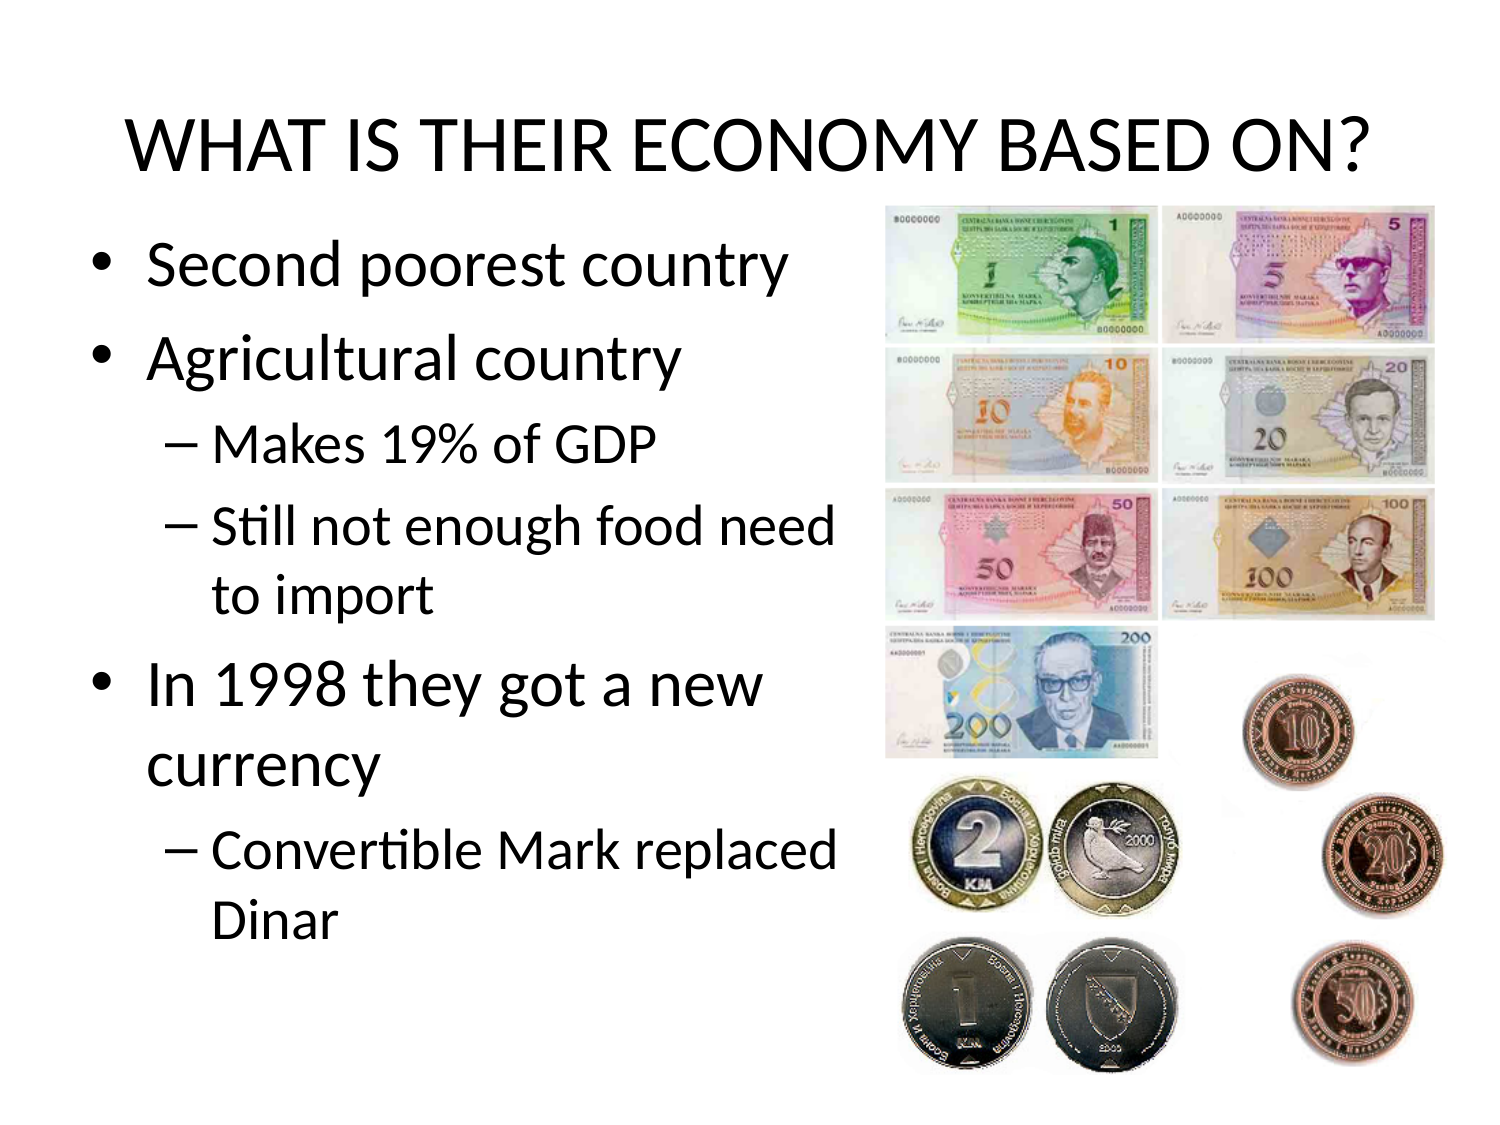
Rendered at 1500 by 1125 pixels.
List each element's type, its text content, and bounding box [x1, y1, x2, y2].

list Second poorest country Agricultural country Makes 19% of GDP Still not enough food need to import In 1998 they got a new currency Convertible Mark replaced Dinar [75, 212, 900, 1125]
picture [880, 199, 1451, 1076]
title WHAT IS THEIR ECONOMY BASED ON? [75, 45, 1425, 212]
